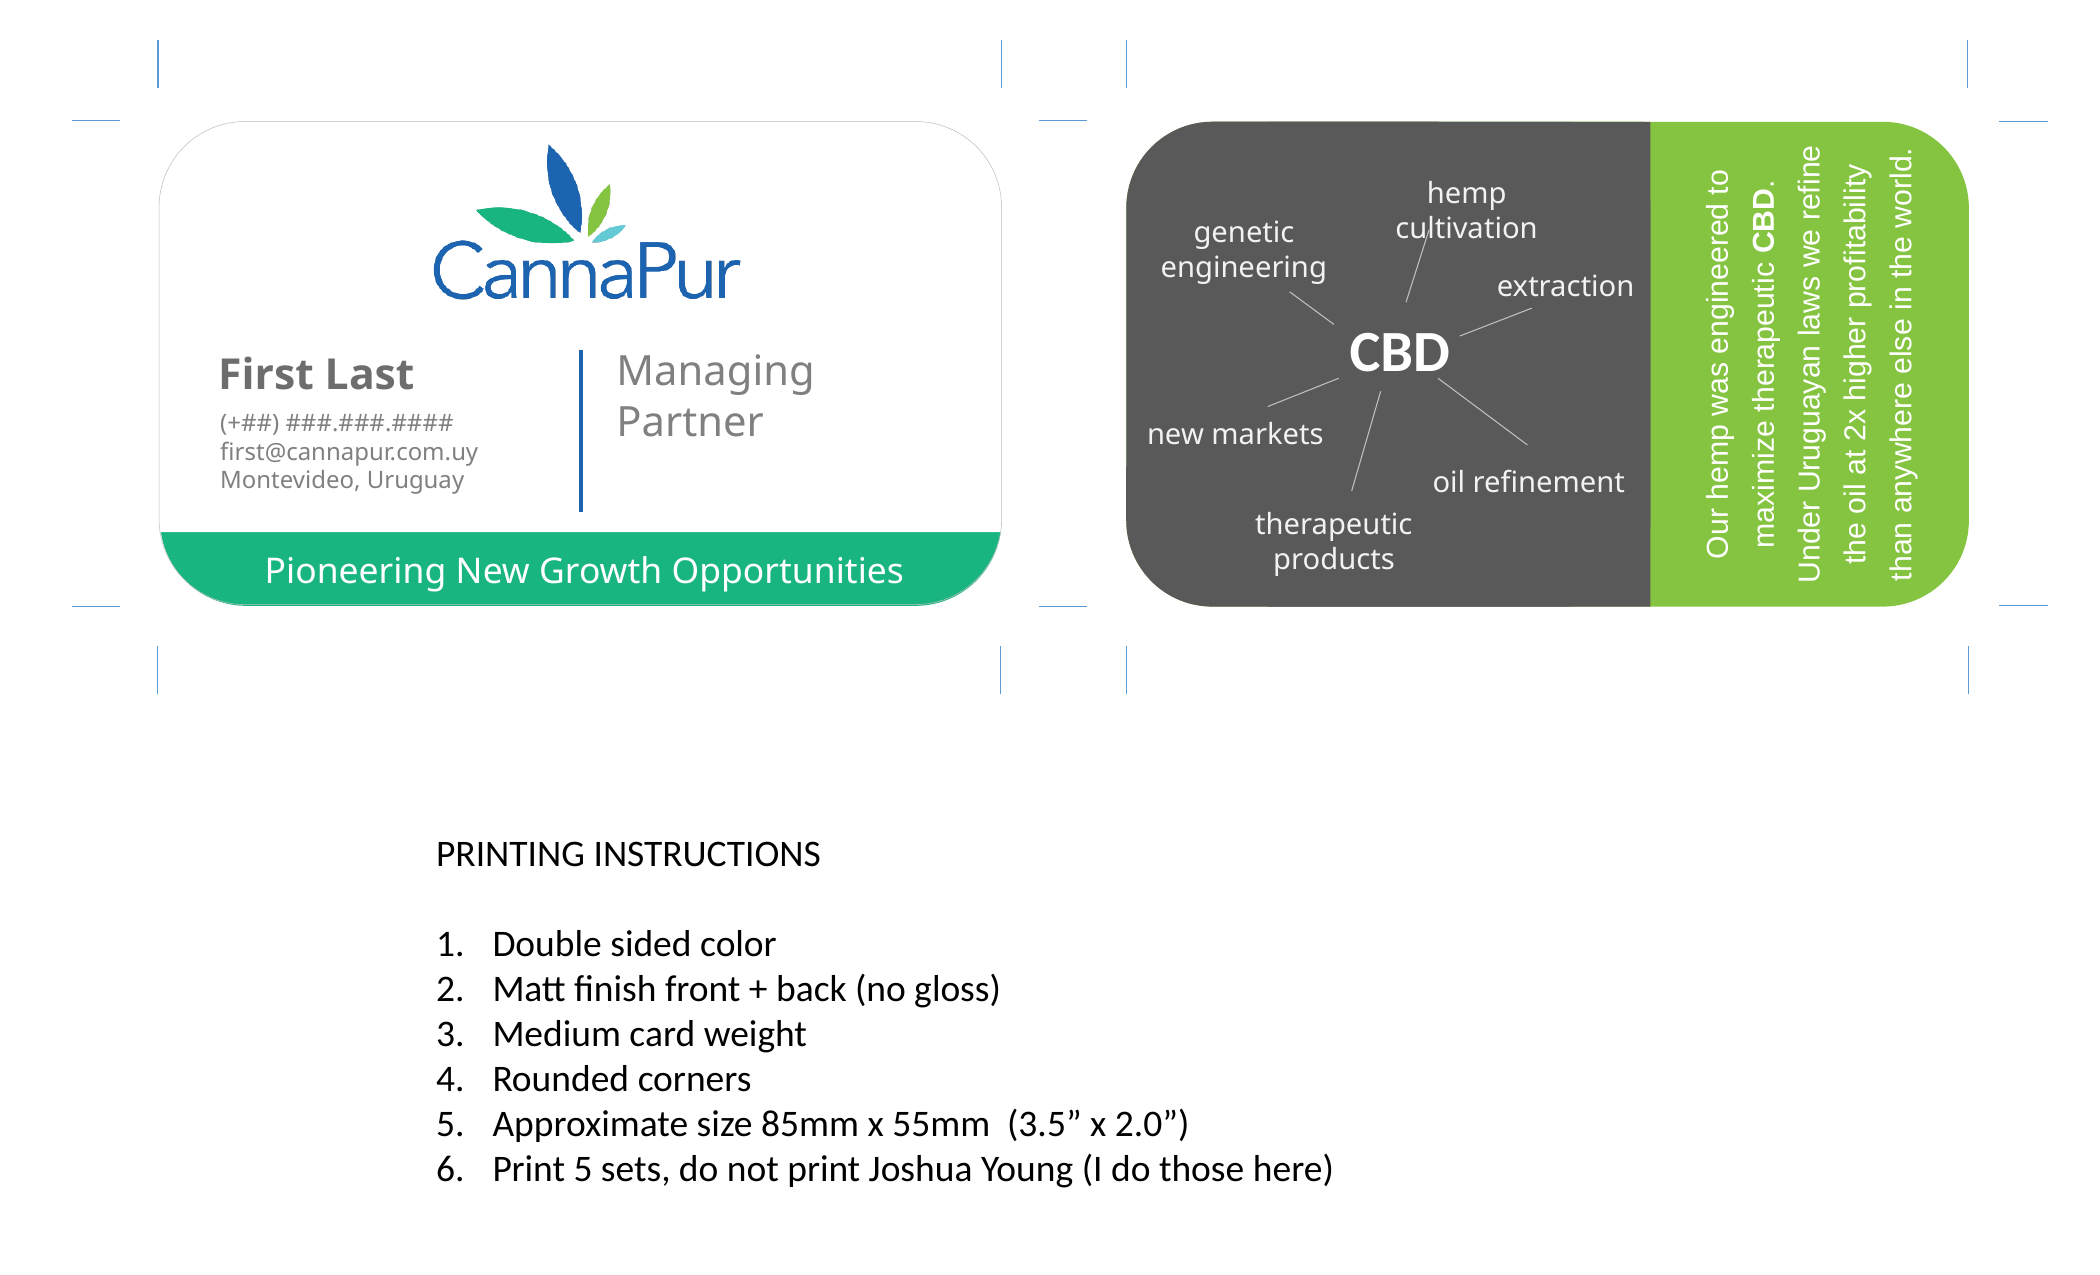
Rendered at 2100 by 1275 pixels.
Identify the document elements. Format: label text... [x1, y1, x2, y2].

text_box PRINTING INSTRUCTIONS Double sided color Matt finish front + back (no gloss) Medium card weight Rounded corners Approximate size 85mm x 55mm (3.5” x 2.0”) Print 5 sets, do not print Joshua Young (I do those here) [421, 821, 1618, 1197]
text_box [1205, 120, 1890, 167]
text_box [214, 120, 947, 126]
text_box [1126, 584, 1651, 607]
text_box [1925, 131, 1970, 597]
text_box [1201, 584, 1894, 608]
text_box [160, 126, 1005, 606]
text_box Our hemp was engineered to maximize therapeutic CBD. Under Uruguayan laws we refine the oil at 2x higher profitability than anywhere else in the world. [1680, 121, 1925, 607]
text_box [1126, 121, 1651, 167]
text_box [1126, 167, 1682, 584]
